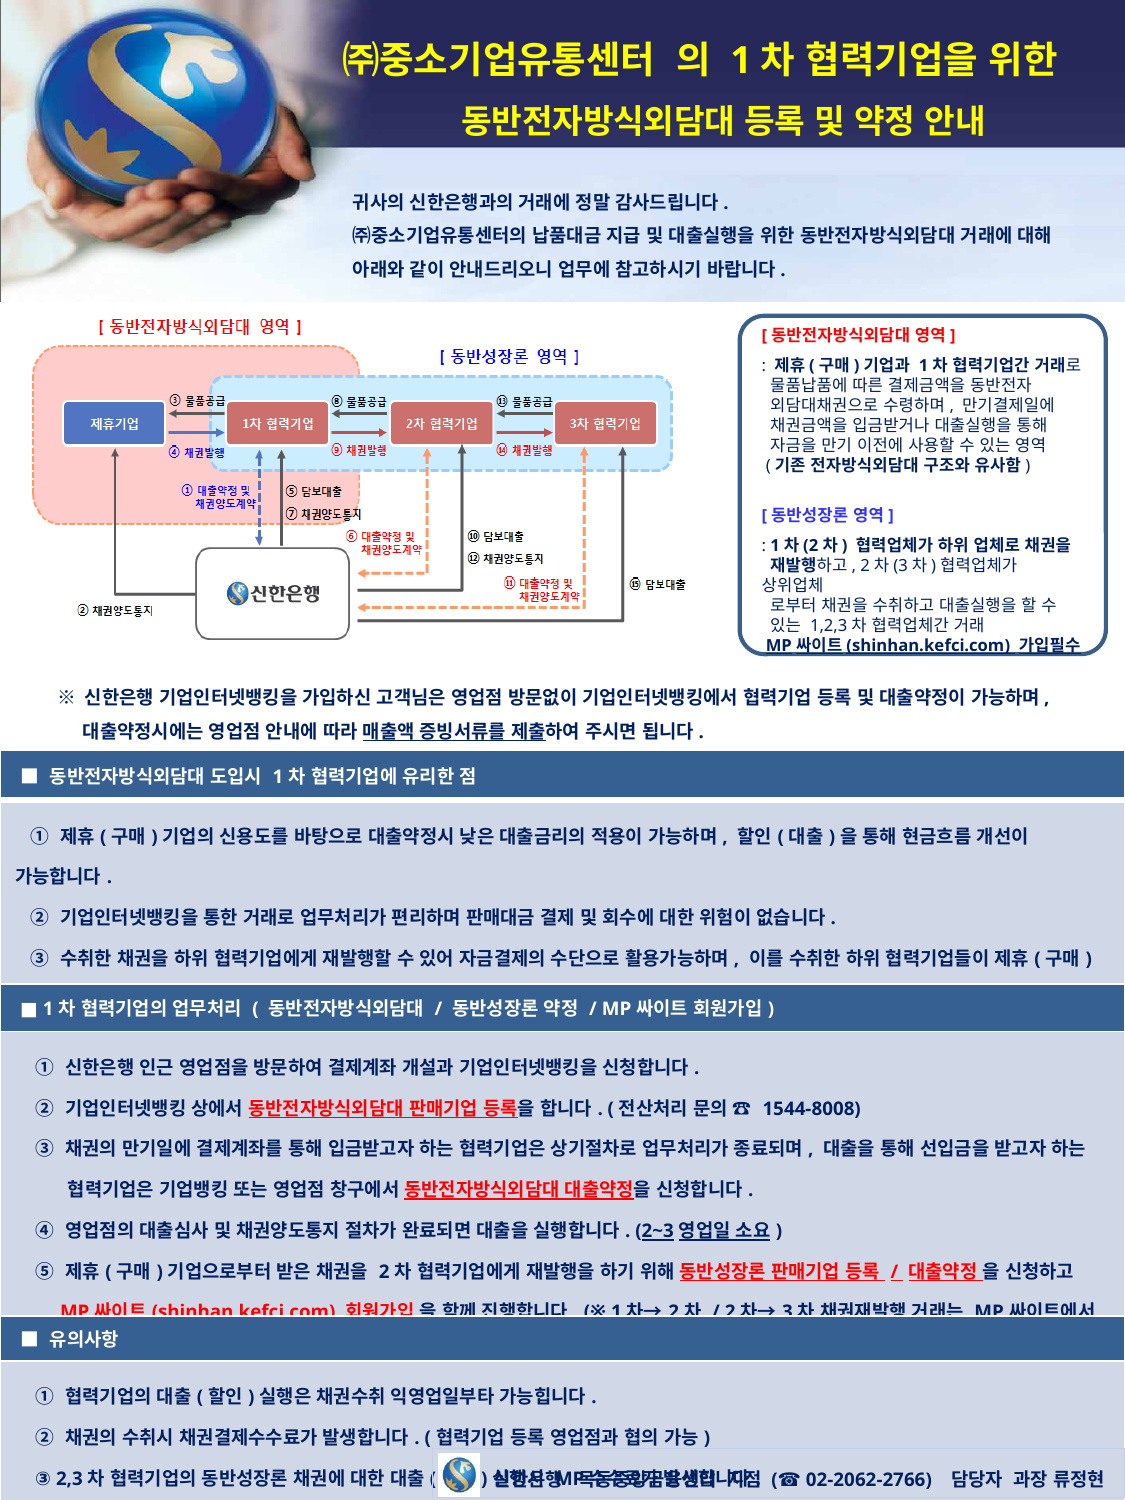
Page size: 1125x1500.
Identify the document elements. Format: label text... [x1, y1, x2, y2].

text_box [동반전자방식외담대 영역] : 제휴(구매)기업과 1차 협력기업간 거래로 물품납품에 따른 결제금액을 동반전자 외담대채권으로 수령하며, 만기결제일에 채권금액을 입금받거나 대출실행을 통해 자금을 만기 이전에 사용할 수 있는 영역 (기존 전자방식외담대 구조와 유사함) [동반성장론 영역] : 1차(2차) 협력업체가 하위 업체로 채권을 재발행하고, 2차(3차)협력업체가 상위업체 로부터 채권을 수취하고 대출실행을 할 수 있는 1,2,3차 협력업체간 거래 MP싸이트(shinhan.kefci.com) 가입필수 [737, 313, 1108, 657]
picture [30, 315, 687, 644]
picture [438, 1453, 480, 1497]
picture [0, 0, 1125, 302]
text_box 신한은행 목동중앙금융센터 지점 (☎ 02-2062-2766) 담당자 과장 류정현 [432, 1448, 1125, 1498]
table_cell ① 협력기업의 대출(할인)실행은 채권수취 익영업일부타 가능힙니다. ② 채권의 수취시 채권결제수수료가 발생합니다. (협력기업 등록 영업점과 협의 가능) ③ 2,3차 협력기업의 동반성장론 채권에 대한 대출(할인)실행시 MP수수료가 발생합니다. (대출일수 35일 이내 : 대출취급금액 *(대출일수/365)*1%, 35일 초과 : 대출취급금액 * 0.1%) [1, 1362, 1124, 1500]
table_header ■ 동반전자방식외담대 도입시 1차 협력기업에 유리한 점 [1, 751, 1124, 797]
table_cell ① 제휴(구매)기업의 신용도를 바탕으로 대출약정시 낮은 대출금리의 적용이 가능하며, 할인(대출)을 통해 현금흐름 개선이 가능합니다. ② 기업인터넷뱅킹을 통한 거래로 업무처리가 편리하며 판매대금 결제 및 회수에 대한 위험이 없습니다. ③ 수취한 채권을 하위 협력기업에게 재발행할 수 있어 자금결제의 수단으로 활용가능하며, 이를 수취한 하위 협력기업들이 제휴(구매) 기업의 낮은 금리를 통해 대출을 실행할 수 있습니다. (하위 협력기업으로 채권 재발행한 경우 환출이자 수익 취득 가능) [1, 803, 1124, 983]
text_box ※ 신한은행 기업인터넷뱅킹을 가입하신 고객님은 영업점 방문없이 기업인터넷뱅킹에서 협력기업 등록 및 대출약정이 가능하며, 대출약정시에는 영업점 안내에 따라 매출액 증빙서류를 제출하여 주시면 됩니다. [42, 667, 1094, 749]
table_cell ■ 1차 협력기업의 업무처리 ( 동반전자방식외담대 / 동반성장론 약정 / MP싸이트 회원가입) [1, 985, 1124, 1031]
table_cell ■ 유의사항 [1, 1317, 1124, 1360]
table_cell ① 신한은행 인근 영업점을 방문하여 결제계좌 개설과 기업인터넷뱅킹을 신청합니다. ② 기업인터넷뱅킹 상에서 동반전자방식외담대 판매기업 등록을 합니다. (전산처리 문의 ☎ 1544-8008) ③ 채권의 만기일에 결제계좌를 통해 입금받고자 하는 협력기업은 상기절차로 업무처리가 종료되며, 대출을 통해 선입금을 받고자 하는 협력기업은 기업뱅킹 또는 영업점 창구에서 동반전자방식외담대 대출약정을 신청합니다. ④ 영업점의 대출심사 및 채권양도통지 절차가 완료되면 대출을 실행합니다. (2~3영업일 소요) ⑤ 제휴(구매)기업으로부터 받은 채권을 2차 협력기업에게 재발행을 하기 위해 동반성장론 판매기업 등록 / 대출약정 을 신청하고 MP싸이트(shinhan.kefci.com) 회원가입 을 함께 진행합니다. (※ 1차→2차 / 2차→3차 채권재발행 거래는 MP싸이트에서 진행) [1, 1032, 1124, 1315]
